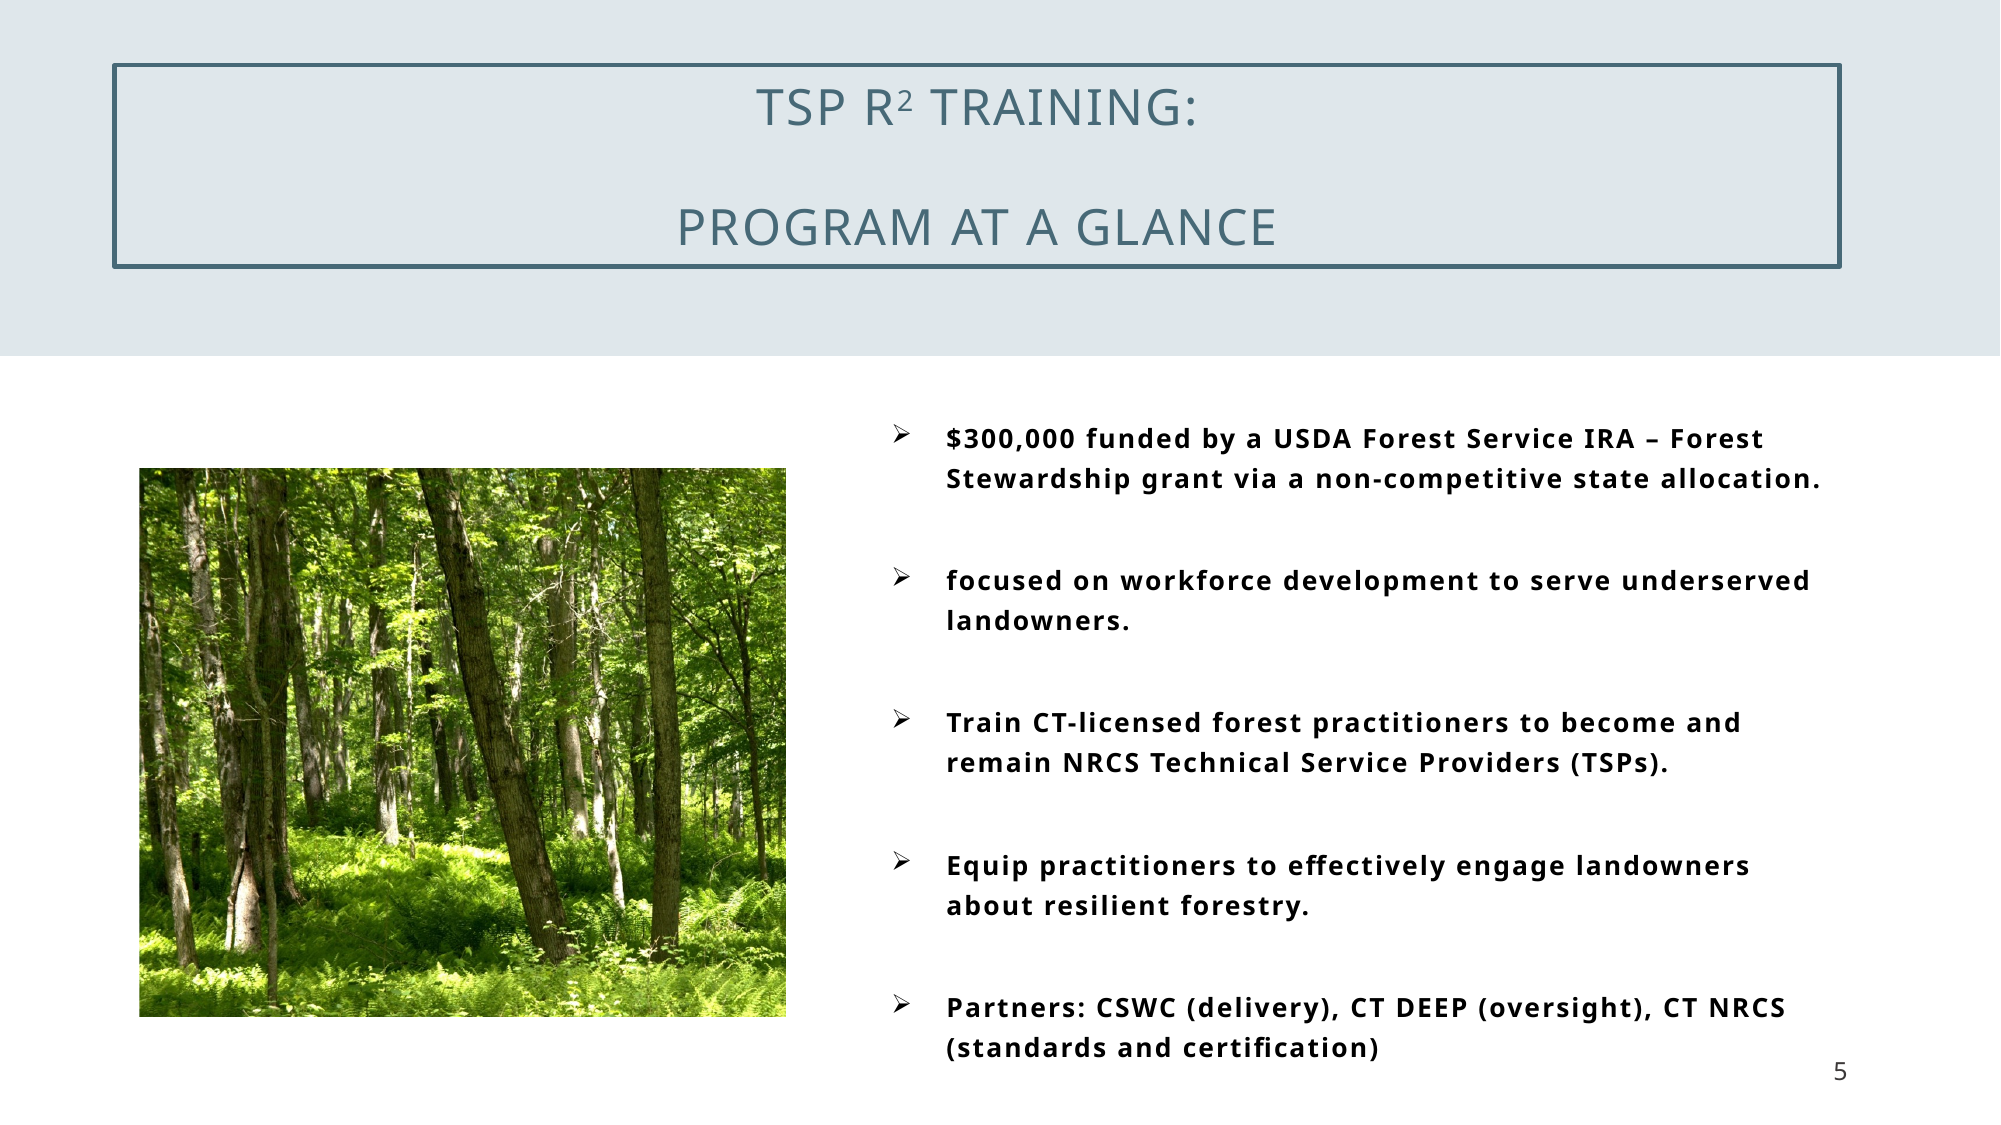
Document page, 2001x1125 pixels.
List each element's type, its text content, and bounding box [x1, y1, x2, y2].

slide_number 5 [1412, 1042, 1863, 1103]
picture [139, 468, 786, 1017]
text_box TSP R2 Training: Program AT A GLANCE [114, 65, 1840, 267]
list $300,000 funded by a USDA Forest Service IRA – Forest Stewardship grant via a non-competitive state allocation. focused on workforce development to serve underserved landowners. Train CT-licensed forest practitioners to become and remain NRCS Technical Service Providers (TSPs). Equip practitioners to effectively engage landowners about resilient forestry. Partners: CSWC (delivery), CT DEEP (oversight), CT NRCS (standards and certification) [876, 406, 1863, 1072]
